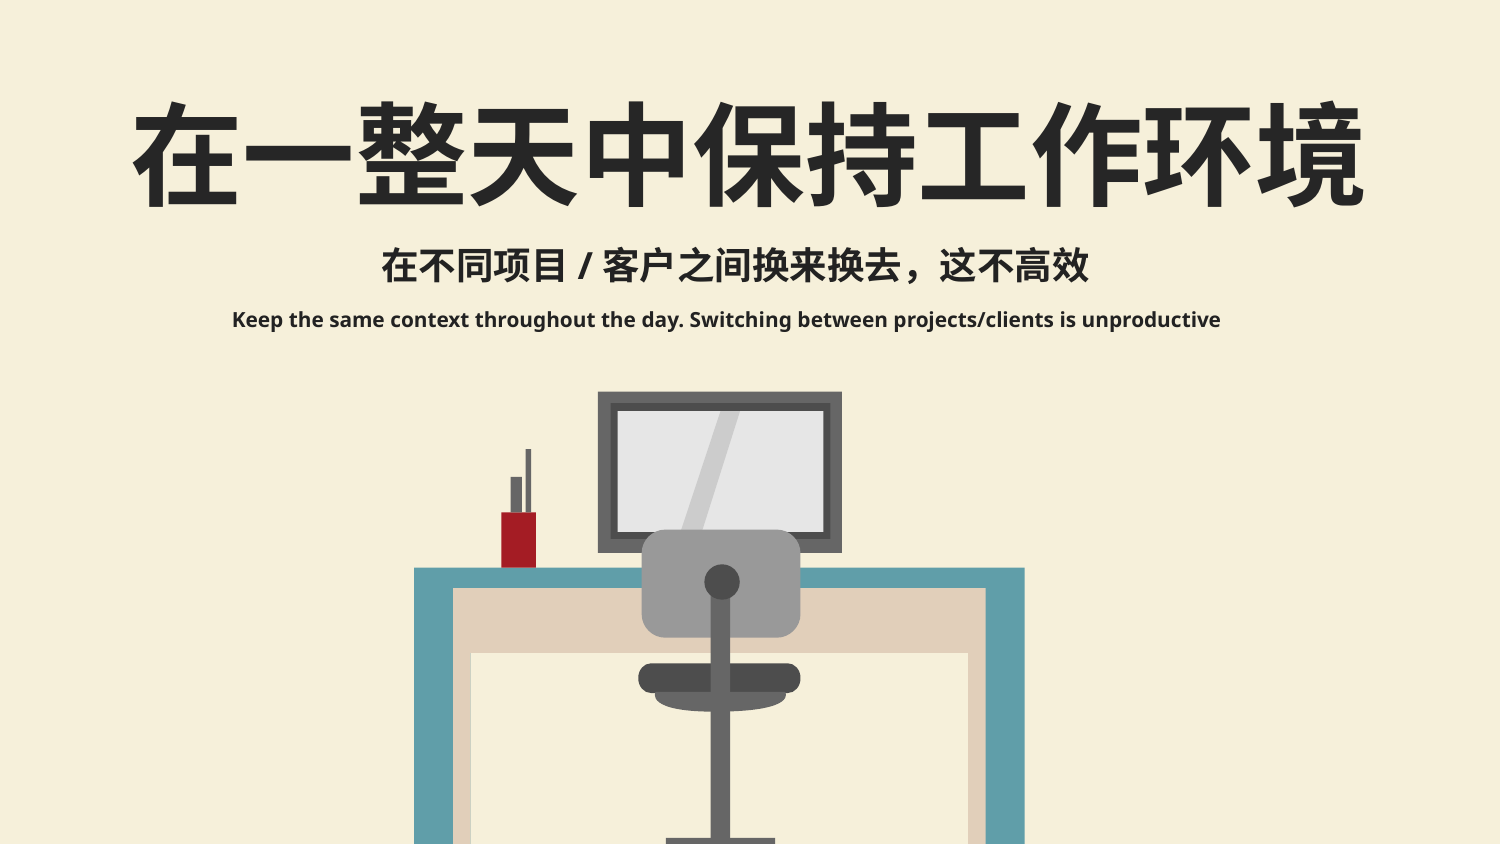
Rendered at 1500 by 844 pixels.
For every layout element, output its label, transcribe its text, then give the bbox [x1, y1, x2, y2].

text_box 在不同项目/客户之间换来换去，这不高效 [366, 234, 1105, 295]
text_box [413, 391, 1026, 844]
text_box 在一整天中保持工作环境 [115, 77, 1383, 228]
text_box Keep the same context throughout the day. Switching between projects/clients is unproductive [217, 299, 1254, 340]
